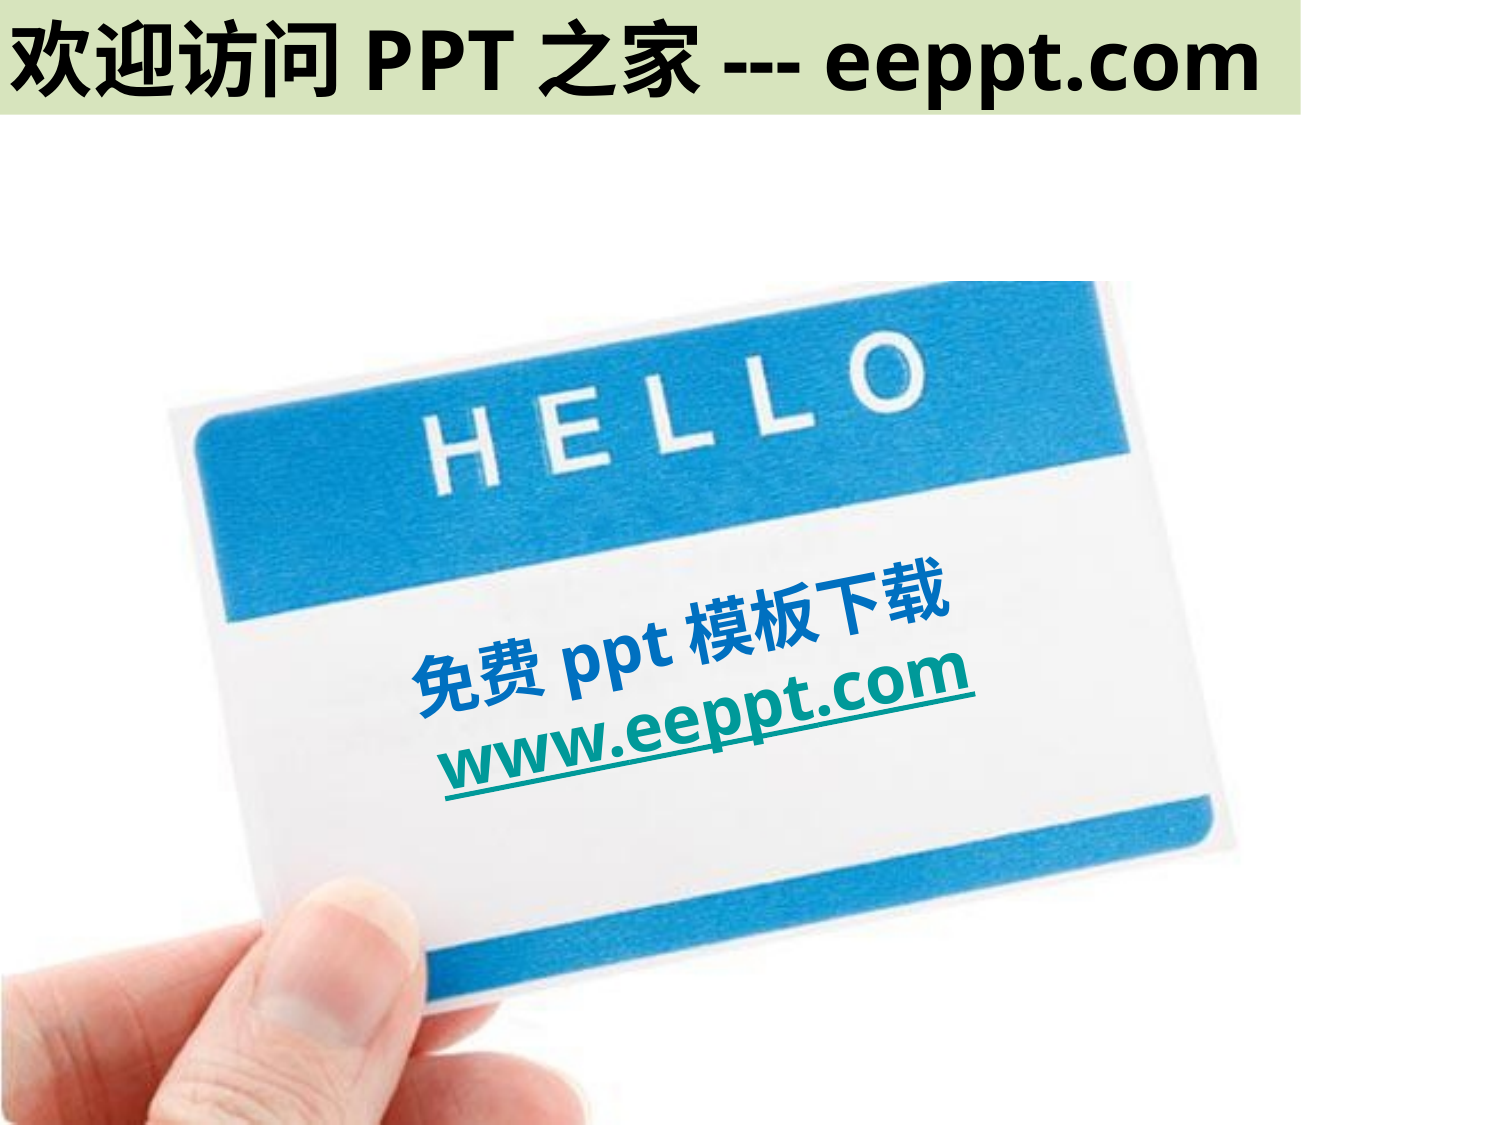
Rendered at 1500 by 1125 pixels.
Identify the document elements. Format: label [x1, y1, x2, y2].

text_box [0, 0, 1389, 1125]
